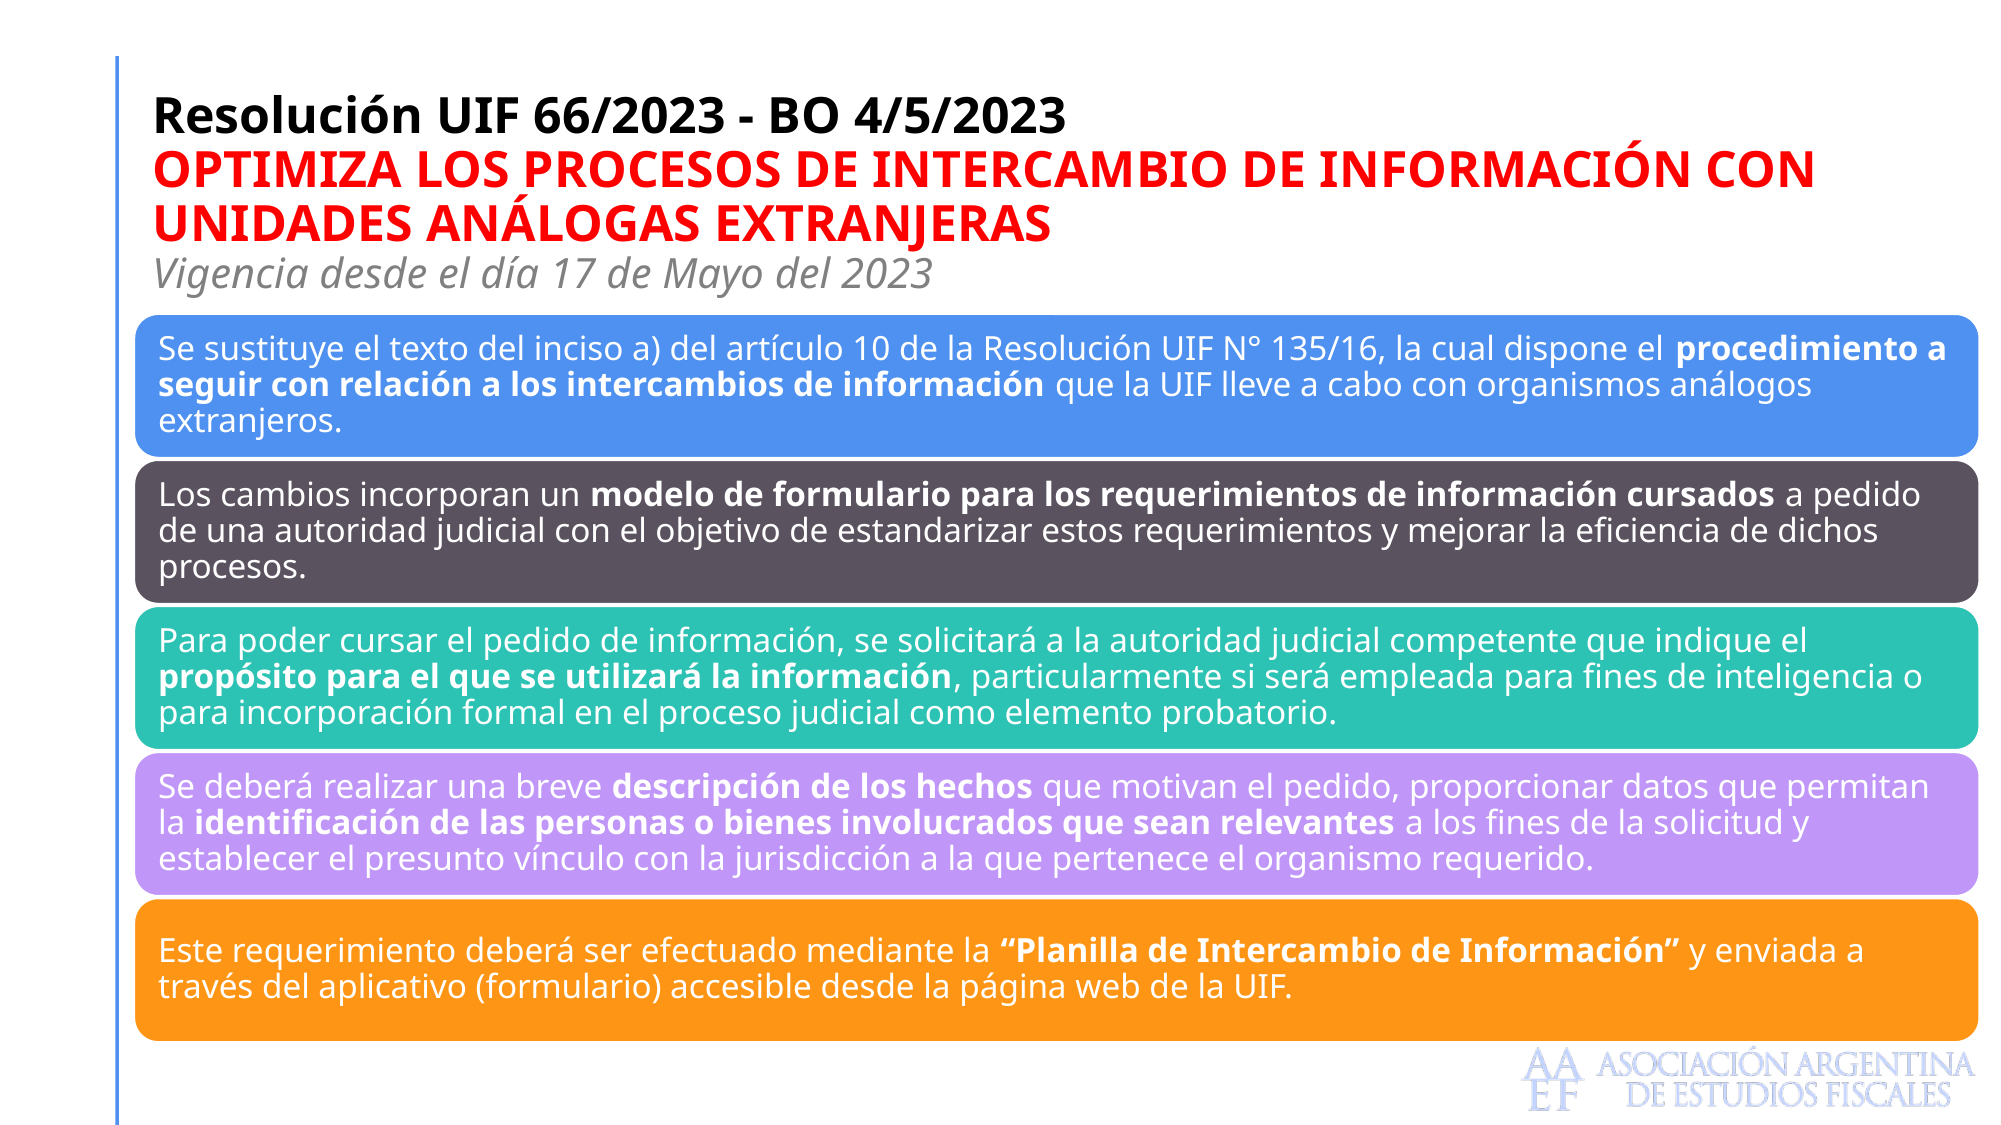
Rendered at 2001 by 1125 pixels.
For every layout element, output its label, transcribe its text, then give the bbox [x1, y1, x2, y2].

picture [1506, 1042, 1983, 1113]
title Resolución UIF 66/2023 - BO 4/5/2023 OPTIMIZA LOS PROCESOS DE INTERCAMBIO DE INFORMACIÓN CON UNIDADES ANÁLOGAS EXTRANJERAS Vigencia desde el día 17 de Mayo del 2023 [137, 59, 1863, 313]
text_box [134, 313, 1980, 1043]
